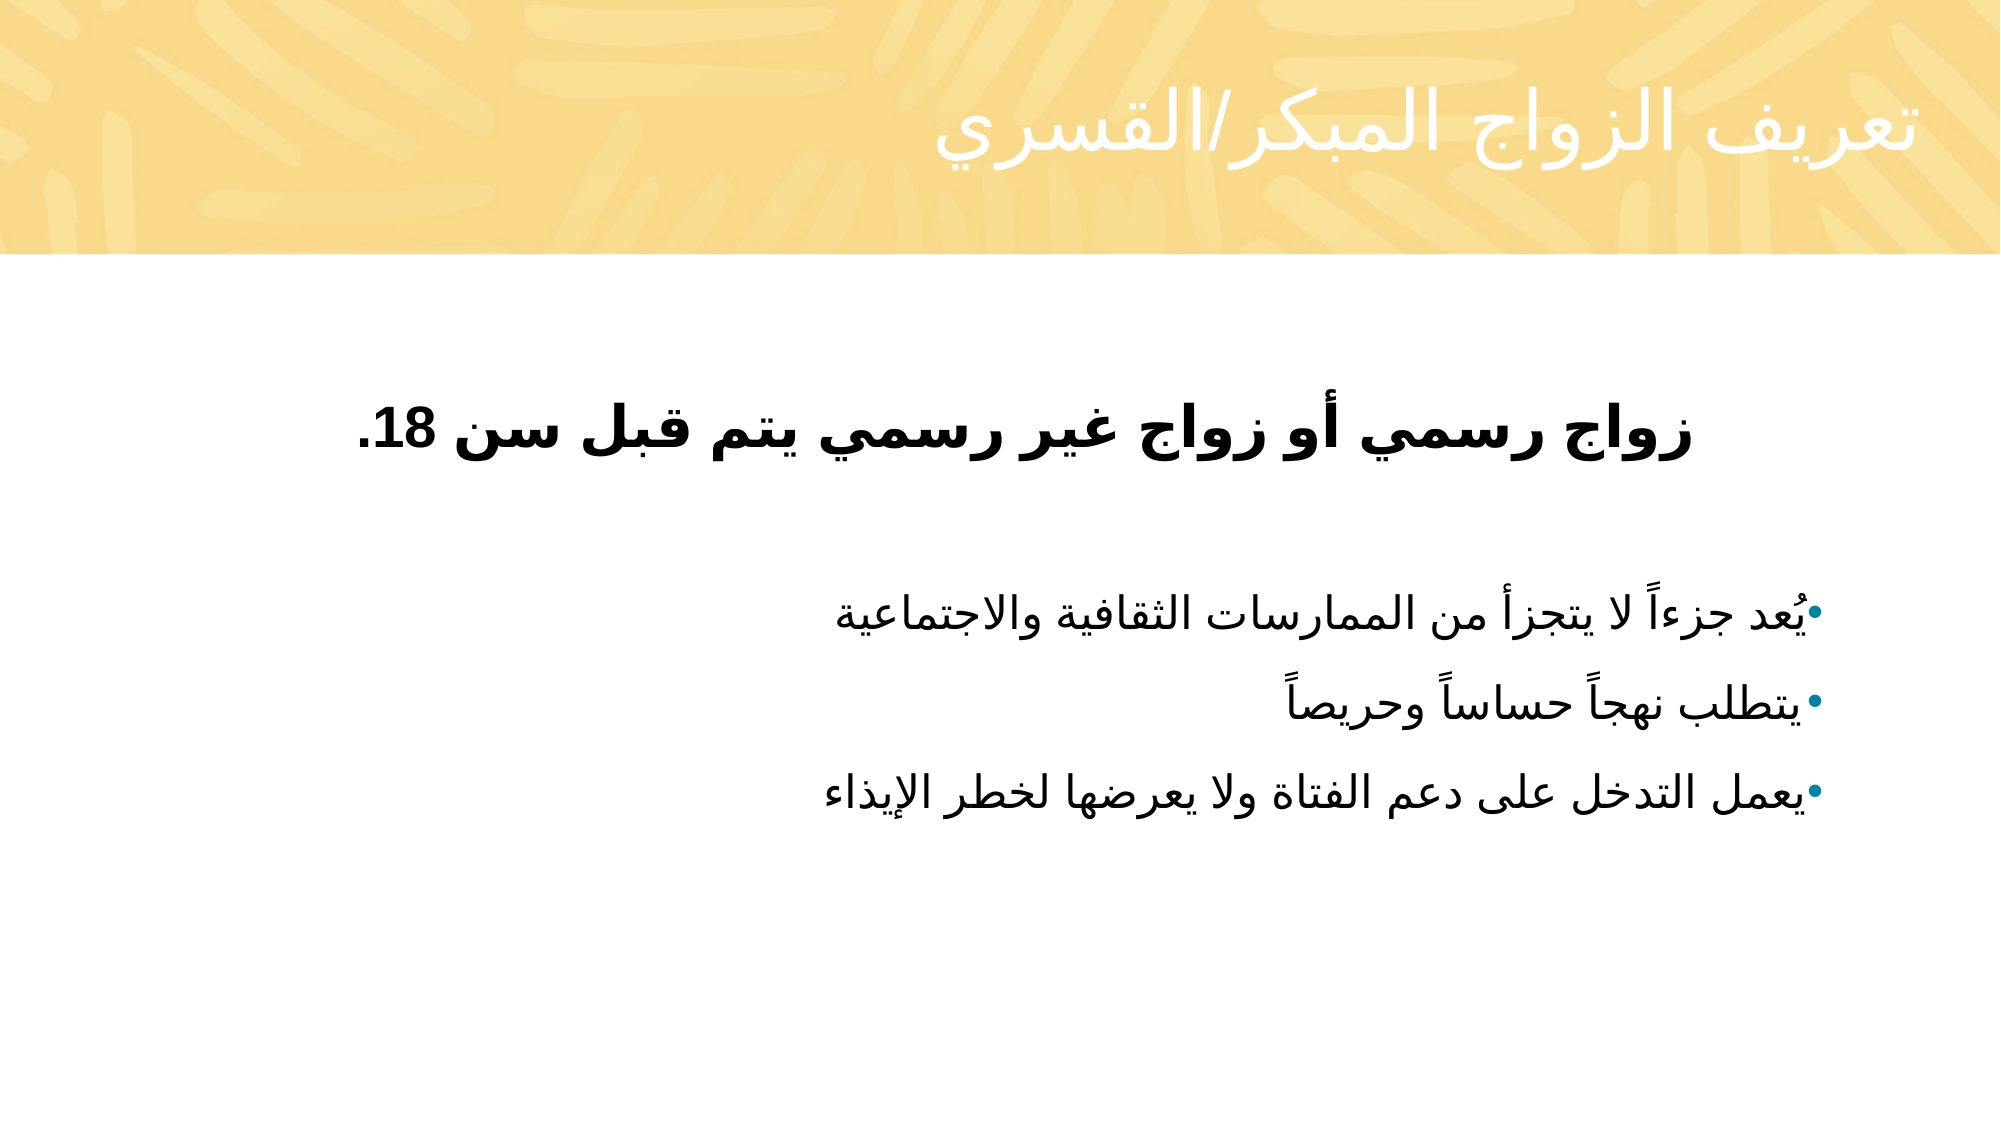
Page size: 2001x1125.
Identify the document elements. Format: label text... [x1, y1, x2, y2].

title تعريف الزواج المبكر/القسري [61, 33, 1938, 220]
list زواج رسمي أو زواج غير رسمي يتم قبل سن 18. يُعد جزءاً لا يتجزأ من الممارسات الثقافية والاجتماعية يتطلب نهجاً حساساً وحريصاً يعمل التدخل على دعم الفتاة ولا يعرضها لخطر الإيذاء [235, 374, 1831, 1036]
picture [0, 0, 2000, 1125]
